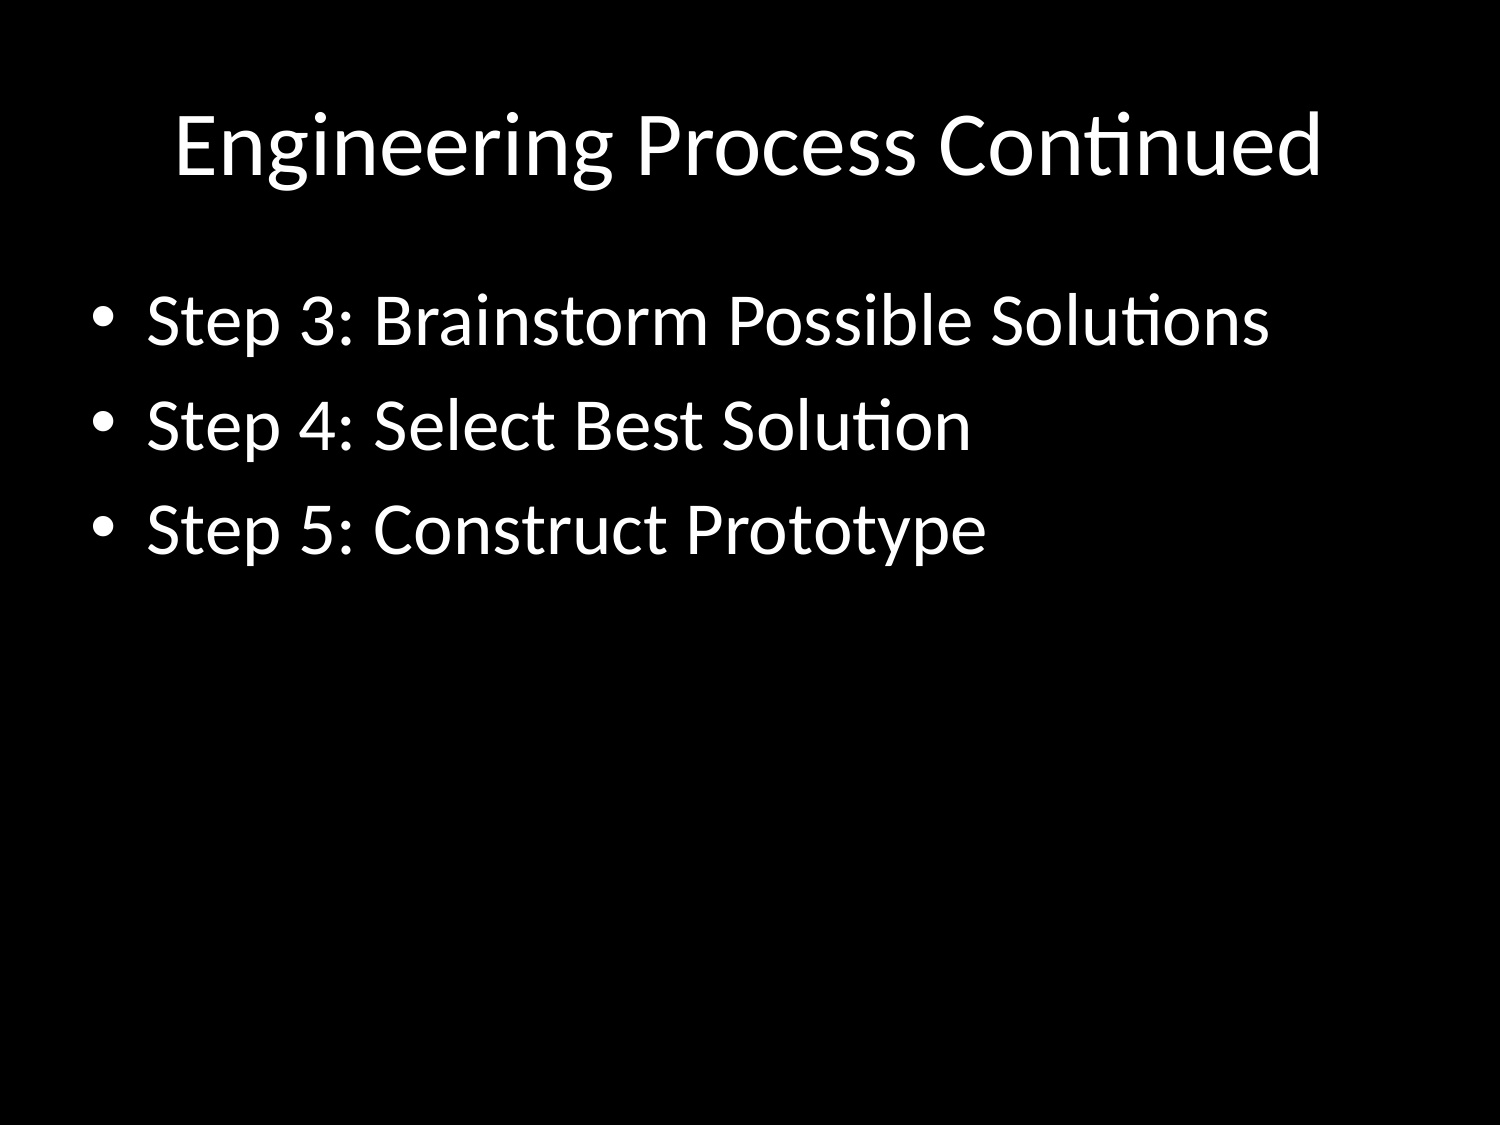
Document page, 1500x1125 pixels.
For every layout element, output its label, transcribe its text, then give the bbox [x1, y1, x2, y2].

list Step 3: Brainstorm Possible Solutions Step 4: Select Best Solution Step 5: Construct Prototype [75, 262, 1425, 1005]
title Engineering Process Continued [75, 45, 1425, 233]
